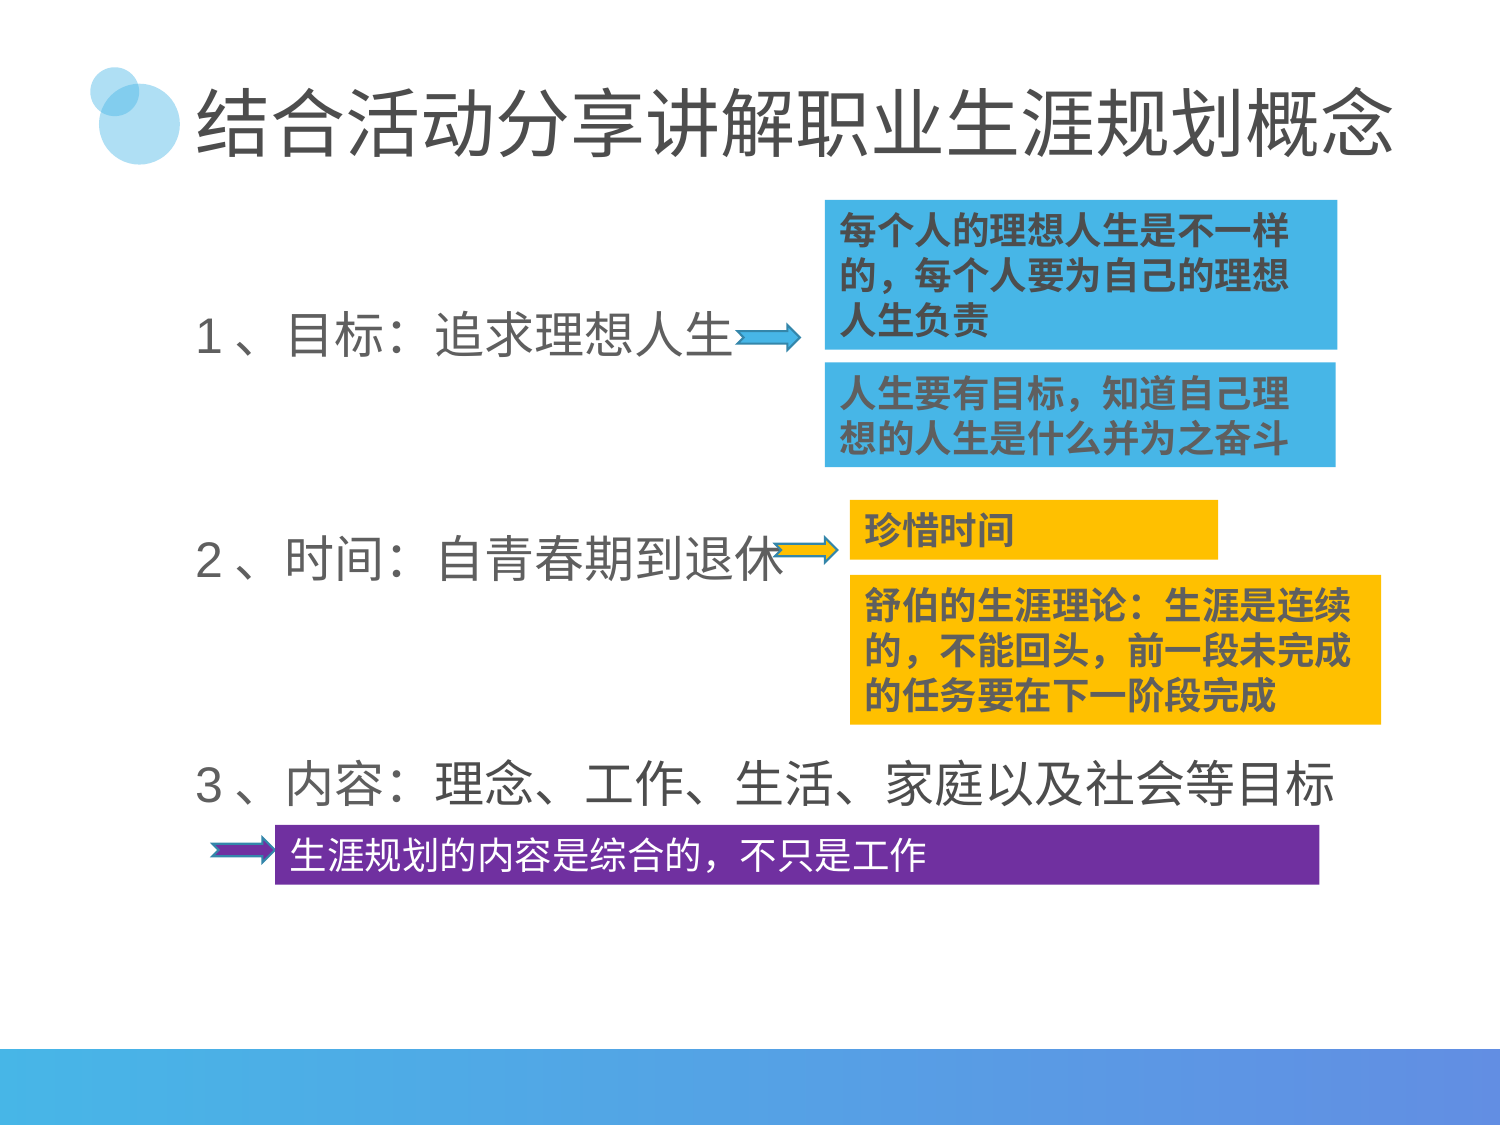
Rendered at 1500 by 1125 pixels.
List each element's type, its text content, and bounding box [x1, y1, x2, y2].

title 结合活动分享讲解职业生涯规划概念 [179, 55, 1474, 198]
text_box [209, 835, 275, 865]
text_box 珍惜时间 [849, 499, 1219, 560]
text_box [772, 535, 839, 565]
text_box [734, 322, 802, 353]
text_box 生涯规划的内容是综合的，不只是工作 [275, 824, 1320, 885]
text_box 人生要有目标，知道自己理想的人生是什么并为之奋斗 [824, 362, 1336, 468]
list 1、目标：追求理想人生 2、时间：自青春期到退休 3、内容：理念、工作、生活、家庭以及社会等目标 [179, 302, 1397, 998]
text_box 舒伯的生涯理论：生涯是连续的，不能回头，前一段未完成的任务要在下一阶段完成 [850, 574, 1382, 725]
text_box 每个人的理想人生是不一样的，每个人要为自己的理想人生负责 [824, 199, 1338, 350]
